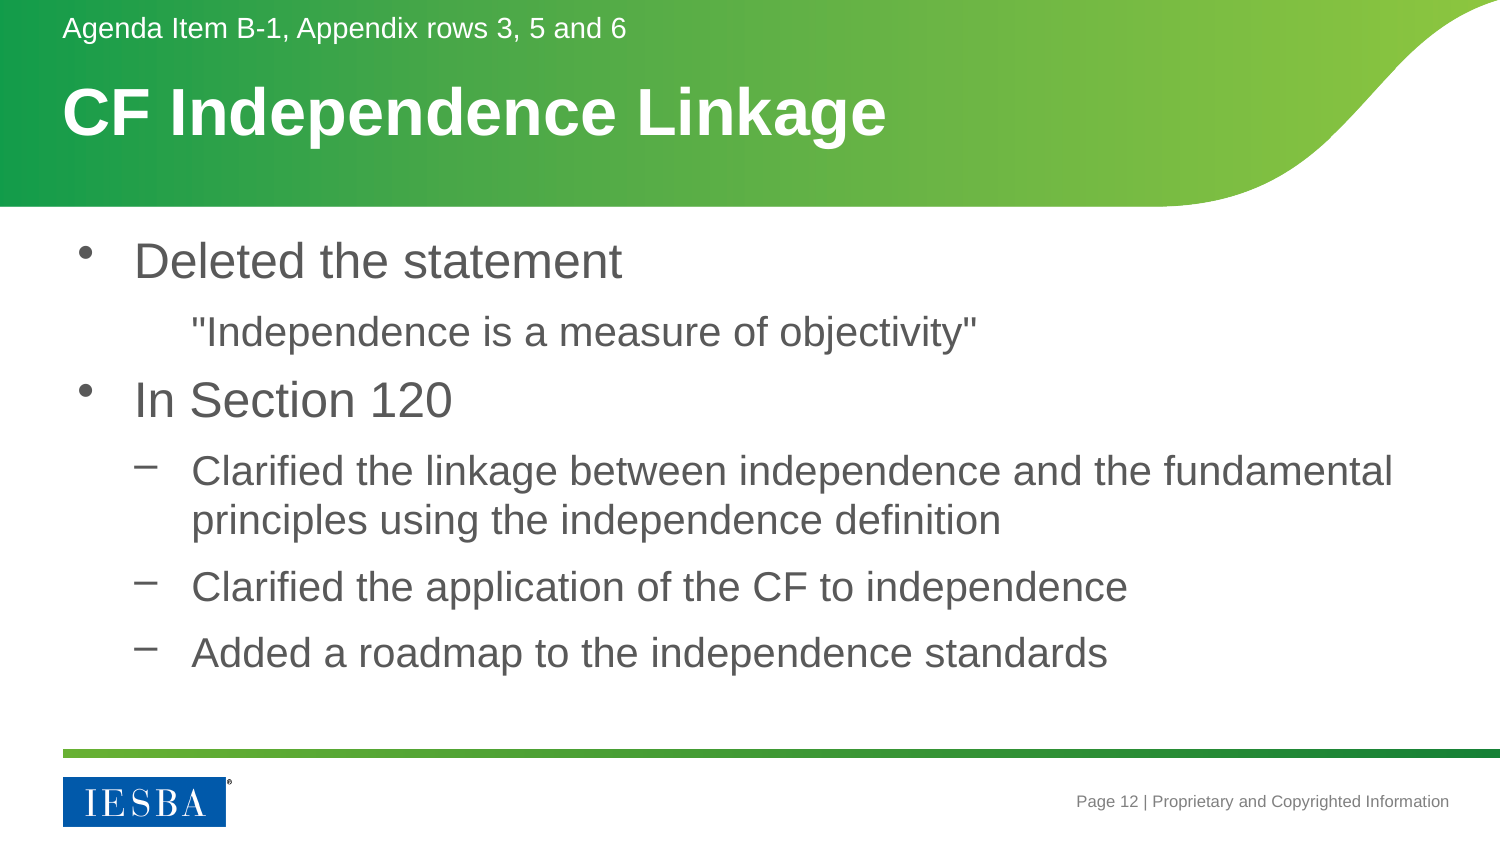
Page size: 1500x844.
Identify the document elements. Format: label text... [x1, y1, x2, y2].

subtitle Agenda Item B-1, Appendix rows 3, 5 and 6 [62, 9, 675, 47]
picture [0, 0, 1500, 207]
title CF Independence Linkage [62, 75, 1300, 142]
picture [63, 777, 232, 827]
list Deleted the statement "Independence is a measure of objectivity" In Section 120 Clarified the linkage between independence and the fundamental principles using the independence definition Clarified the application of the CF to independence Added a roadmap to the independence standards [62, 220, 1450, 724]
